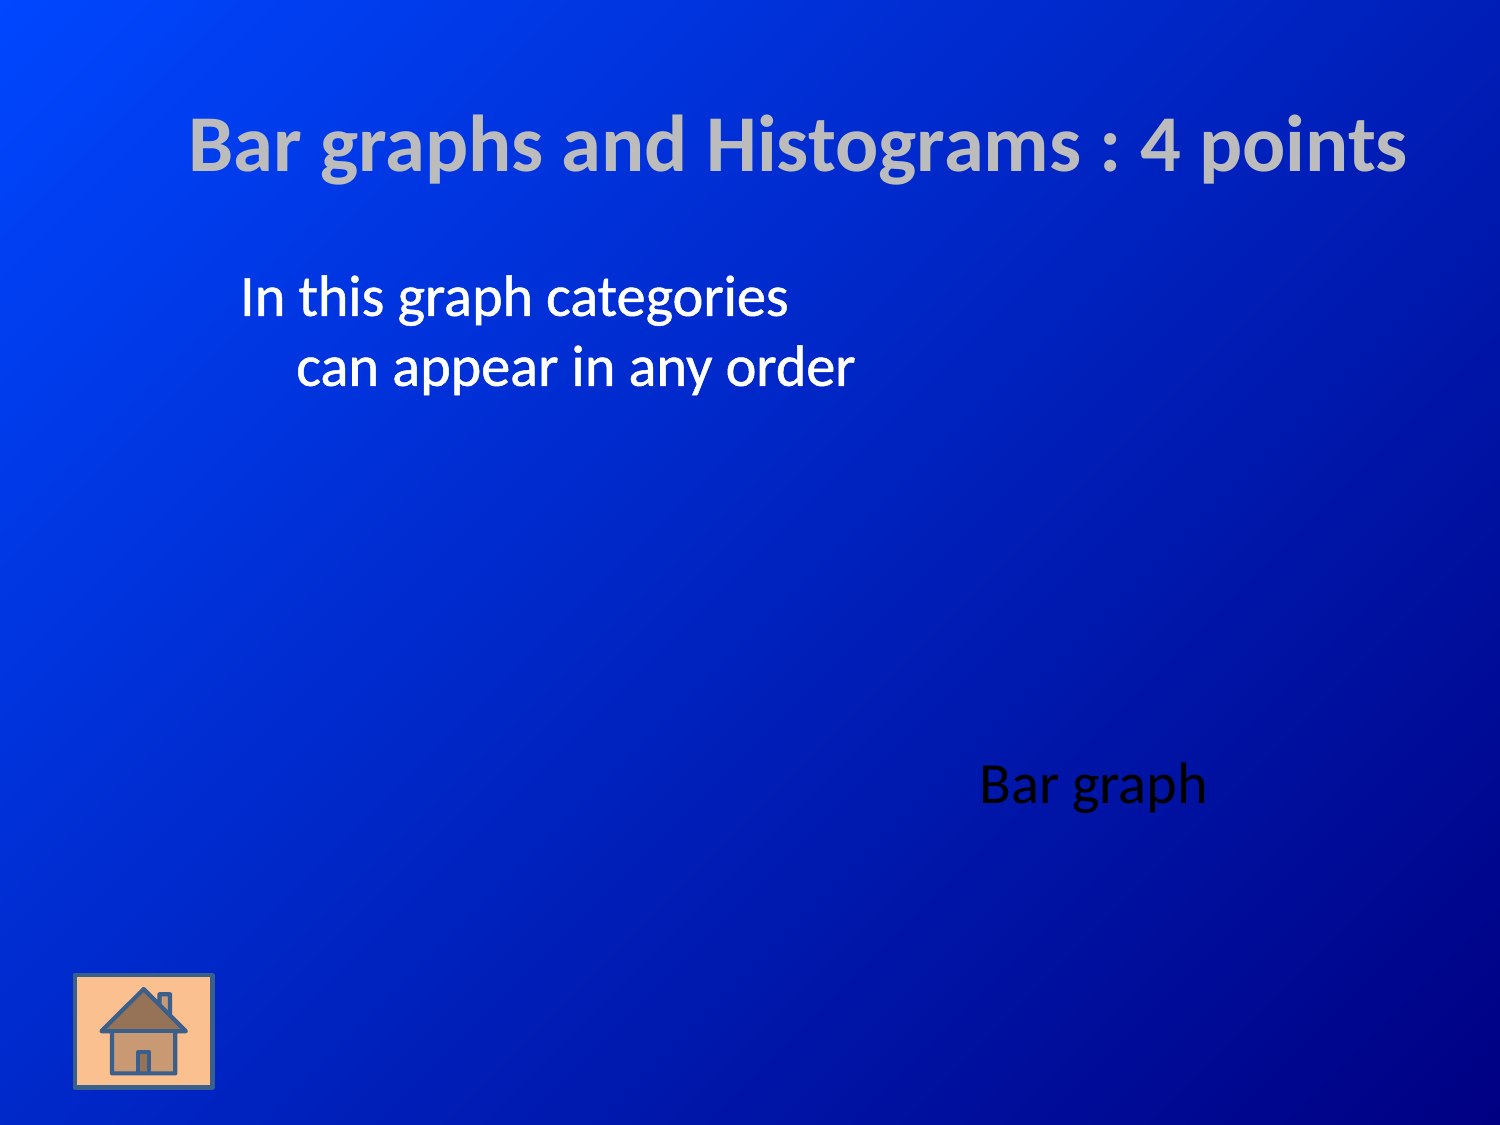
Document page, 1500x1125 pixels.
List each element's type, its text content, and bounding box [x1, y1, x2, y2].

list Bar graph [762, 737, 1425, 1005]
list In this graph categories can appear in any order [225, 249, 888, 993]
text_box [73, 973, 215, 1090]
title Bar graphs and Histograms : 4 points [75, 45, 1425, 233]
